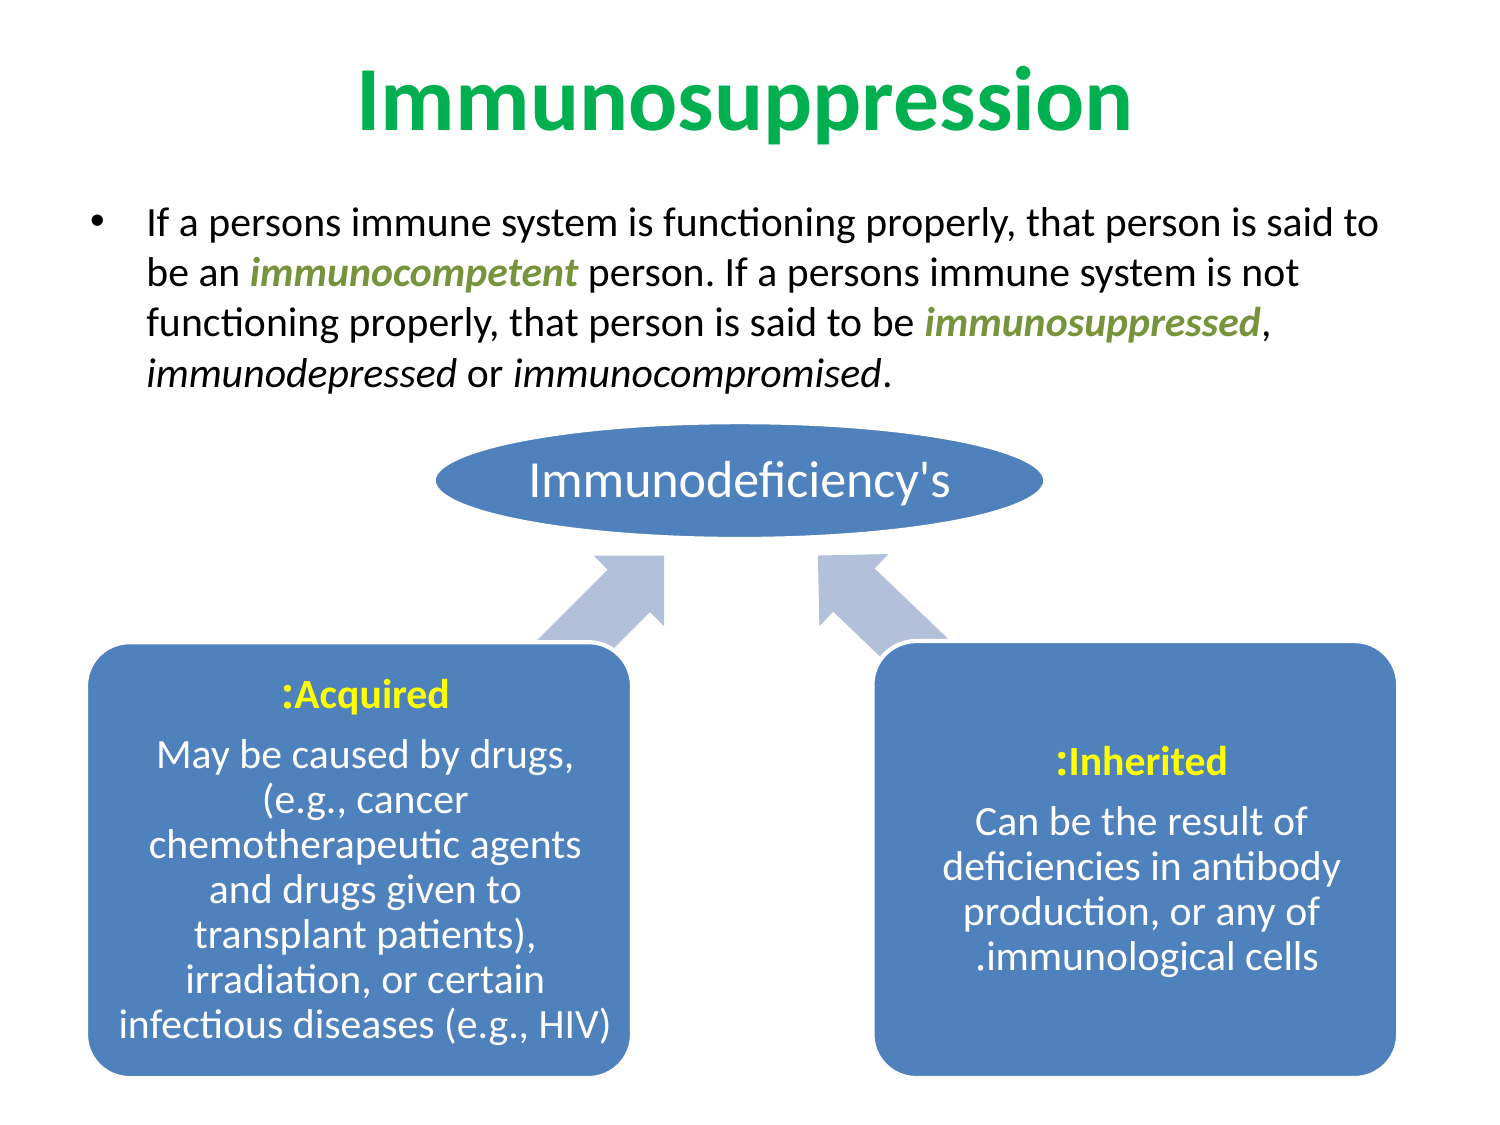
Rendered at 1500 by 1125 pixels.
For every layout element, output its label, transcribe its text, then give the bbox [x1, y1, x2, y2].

title Immunosuppression [70, 0, 1421, 188]
list If a persons immune system is functioning properly, that person is said to be an immunocompetent person. If a persons immune system is not functioning properly, that person is said to be immunosuppressed, immunodepressed or immunocompromised. [75, 187, 1425, 1005]
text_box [187, 327, 1298, 1079]
